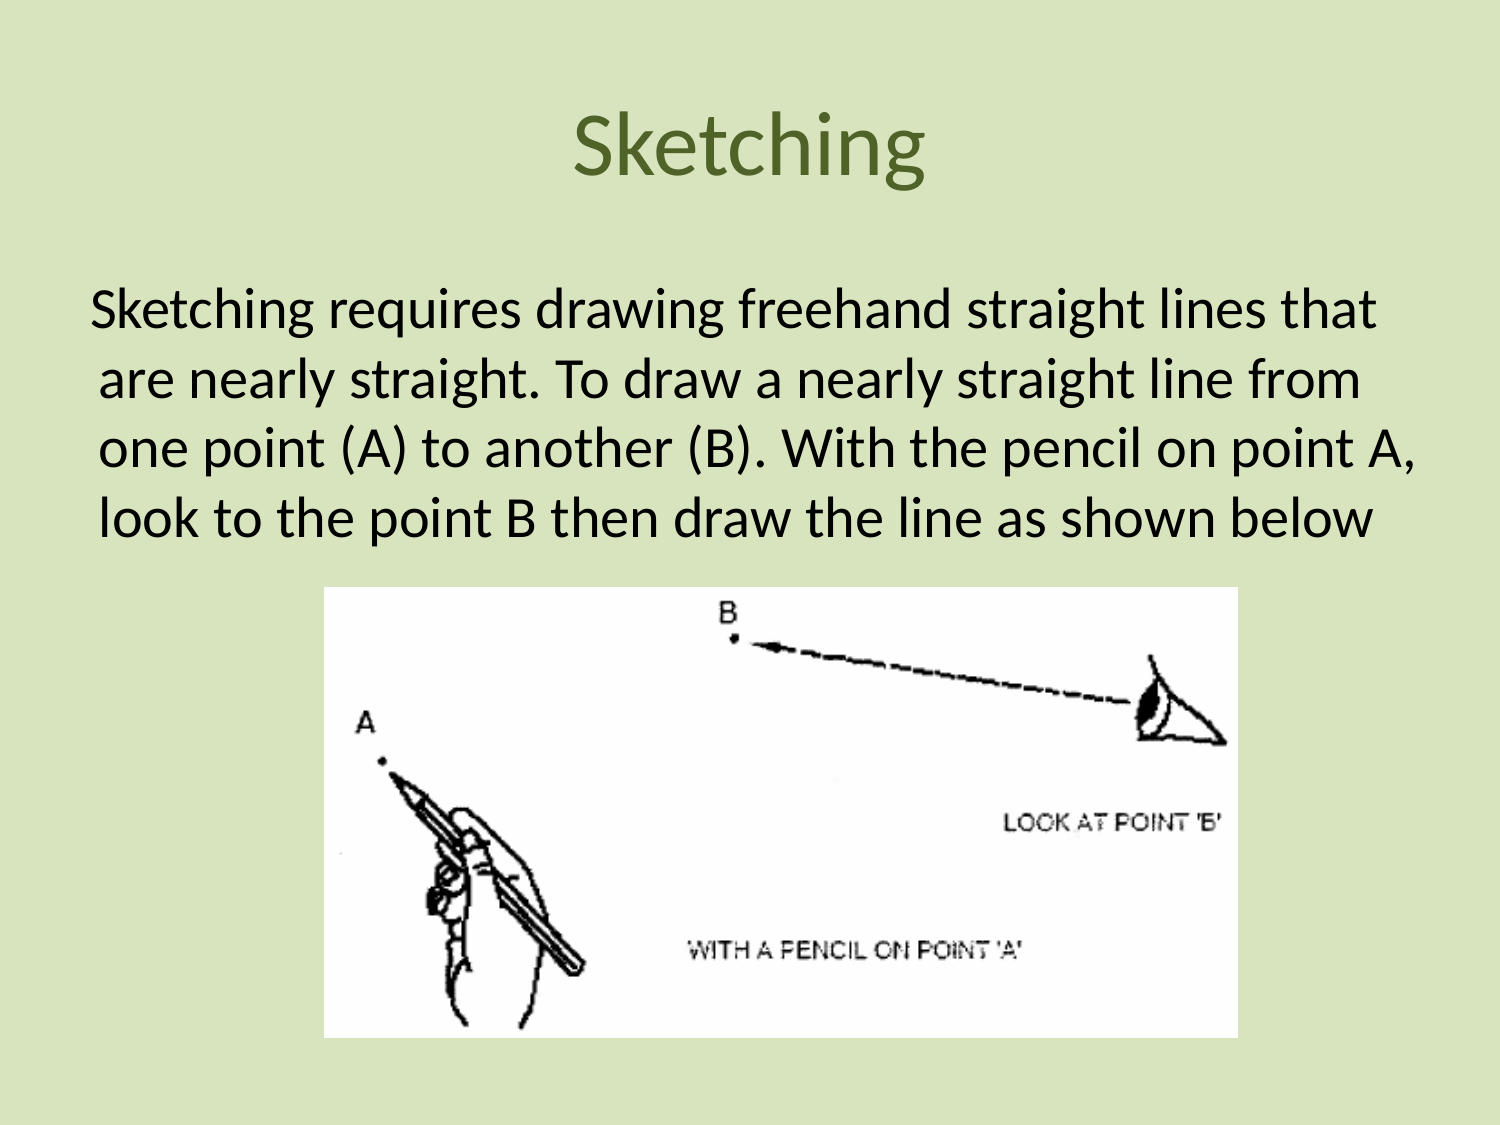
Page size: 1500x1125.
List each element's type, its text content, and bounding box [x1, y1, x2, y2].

title Sketching [75, 45, 1425, 233]
picture [324, 587, 1238, 1039]
list Sketching requires drawing freehand straight lines that are nearly straight. To draw a nearly straight line from one point (A) to another (B). With the pencil on point A, look to the point B then draw the line as shown below [75, 262, 1450, 1005]
